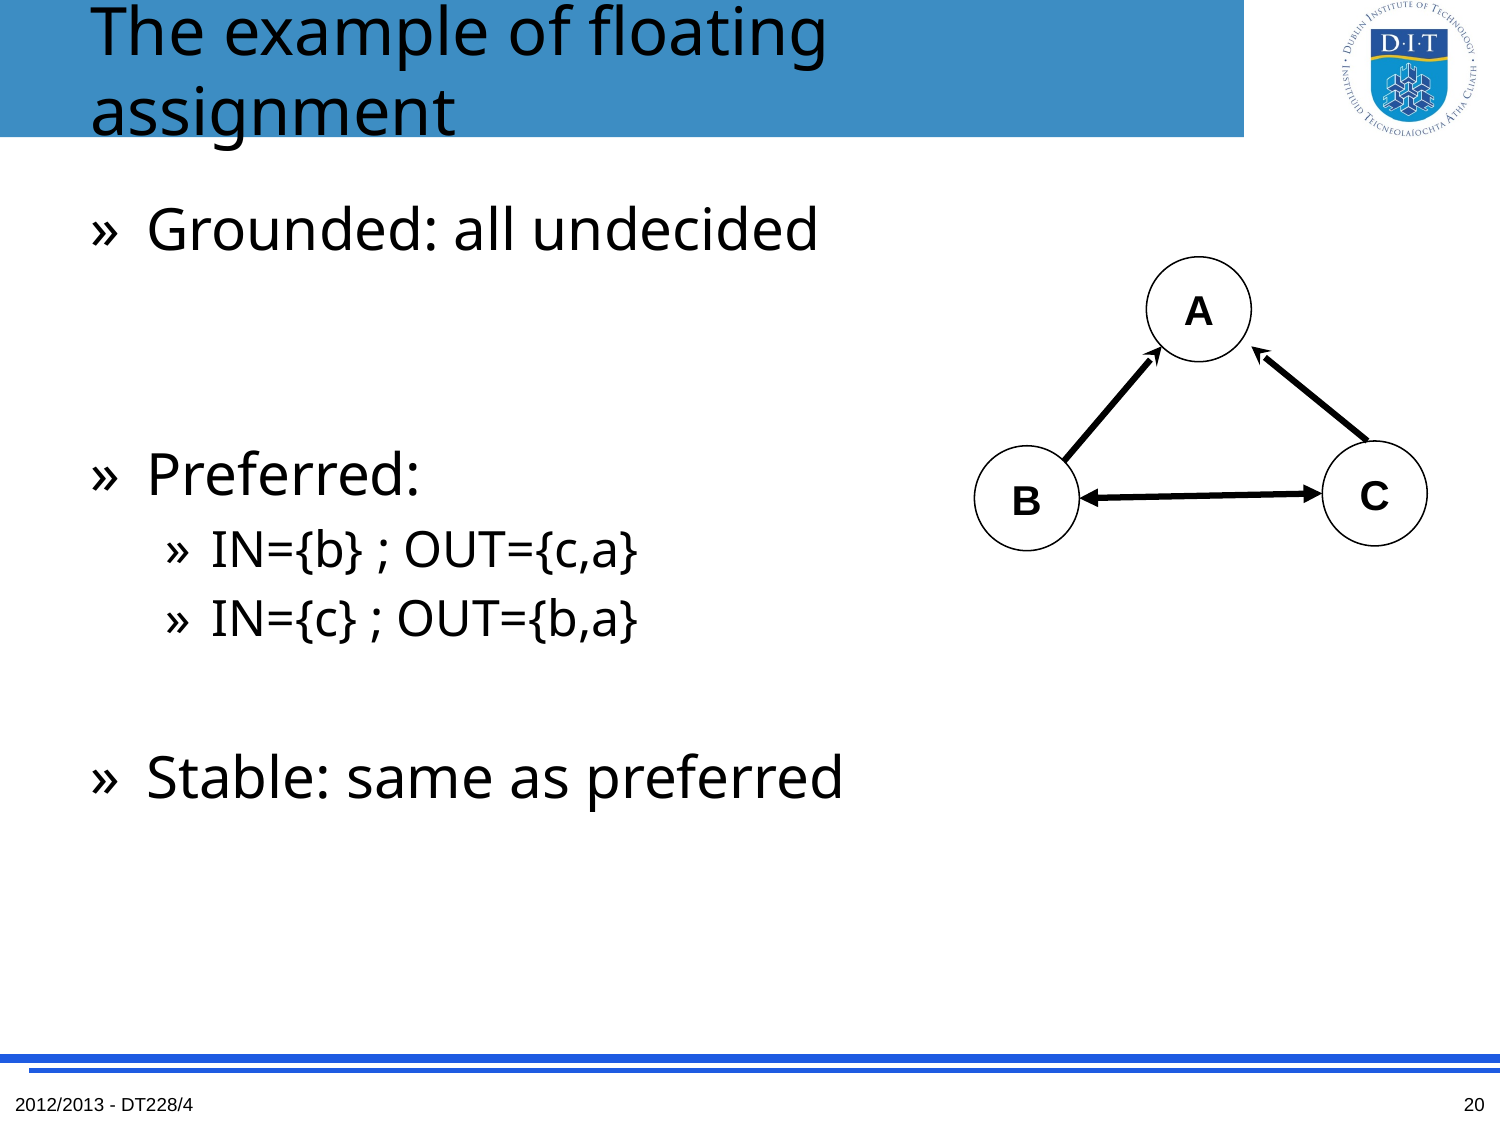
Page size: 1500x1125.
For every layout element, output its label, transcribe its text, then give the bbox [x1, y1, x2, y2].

text_box C [1322, 440, 1428, 546]
text_box B [974, 445, 1079, 551]
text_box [1251, 346, 1368, 442]
title The example of floating assignment [74, 0, 1211, 138]
slide_number 2012/2013 - DT228/4 [0, 1084, 351, 1125]
list Grounded: all undecided Preferred: IN={b} ; OUT={c,a} IN={c} ; OUT={b,a} Stable: same as preferred [74, 184, 1426, 1051]
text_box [1063, 345, 1162, 462]
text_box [1079, 493, 1323, 499]
text_box A [1146, 256, 1252, 362]
picture [1340, 0, 1478, 138]
slide_number 20 [1149, 1084, 1500, 1125]
